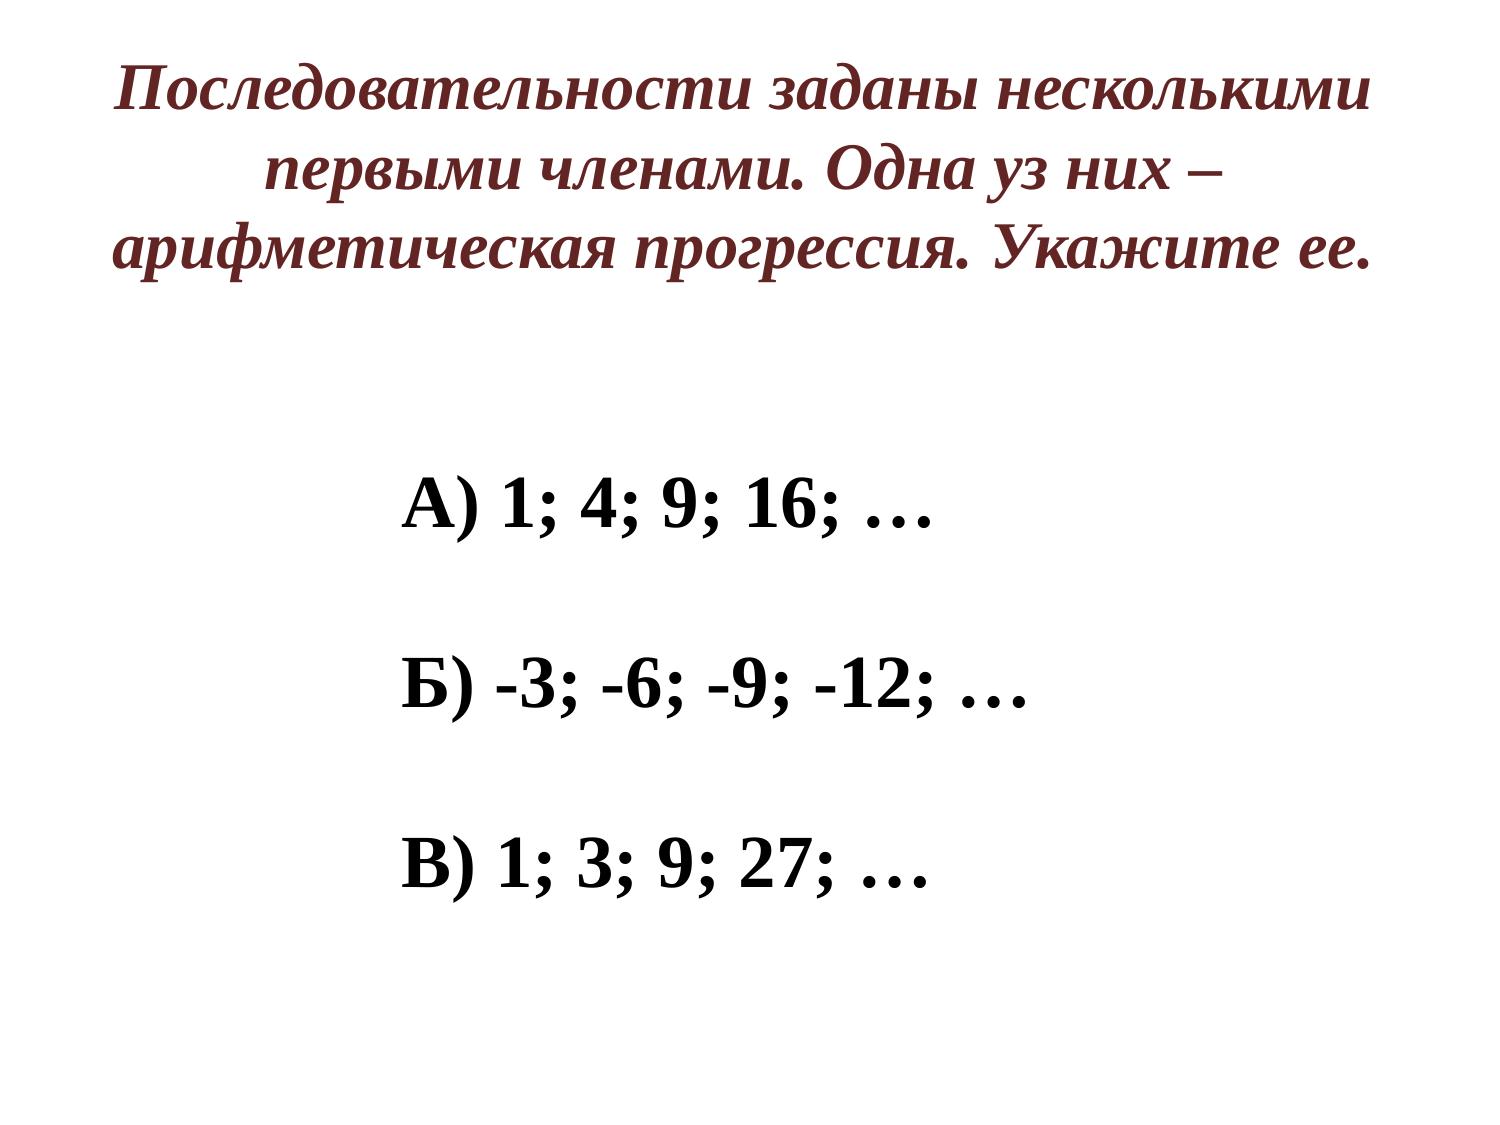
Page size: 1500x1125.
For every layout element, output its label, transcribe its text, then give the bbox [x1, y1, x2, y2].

text_box А) 1; 4; 9; 16; … Б) -3; -6; -9; -12; … В) 1; 3; 9; 27; … [386, 445, 1055, 910]
text_box Последовательности заданы несколькими первыми членами. Одна уз них – арифметическая прогрессия. Укажите ее. [46, 35, 1442, 290]
